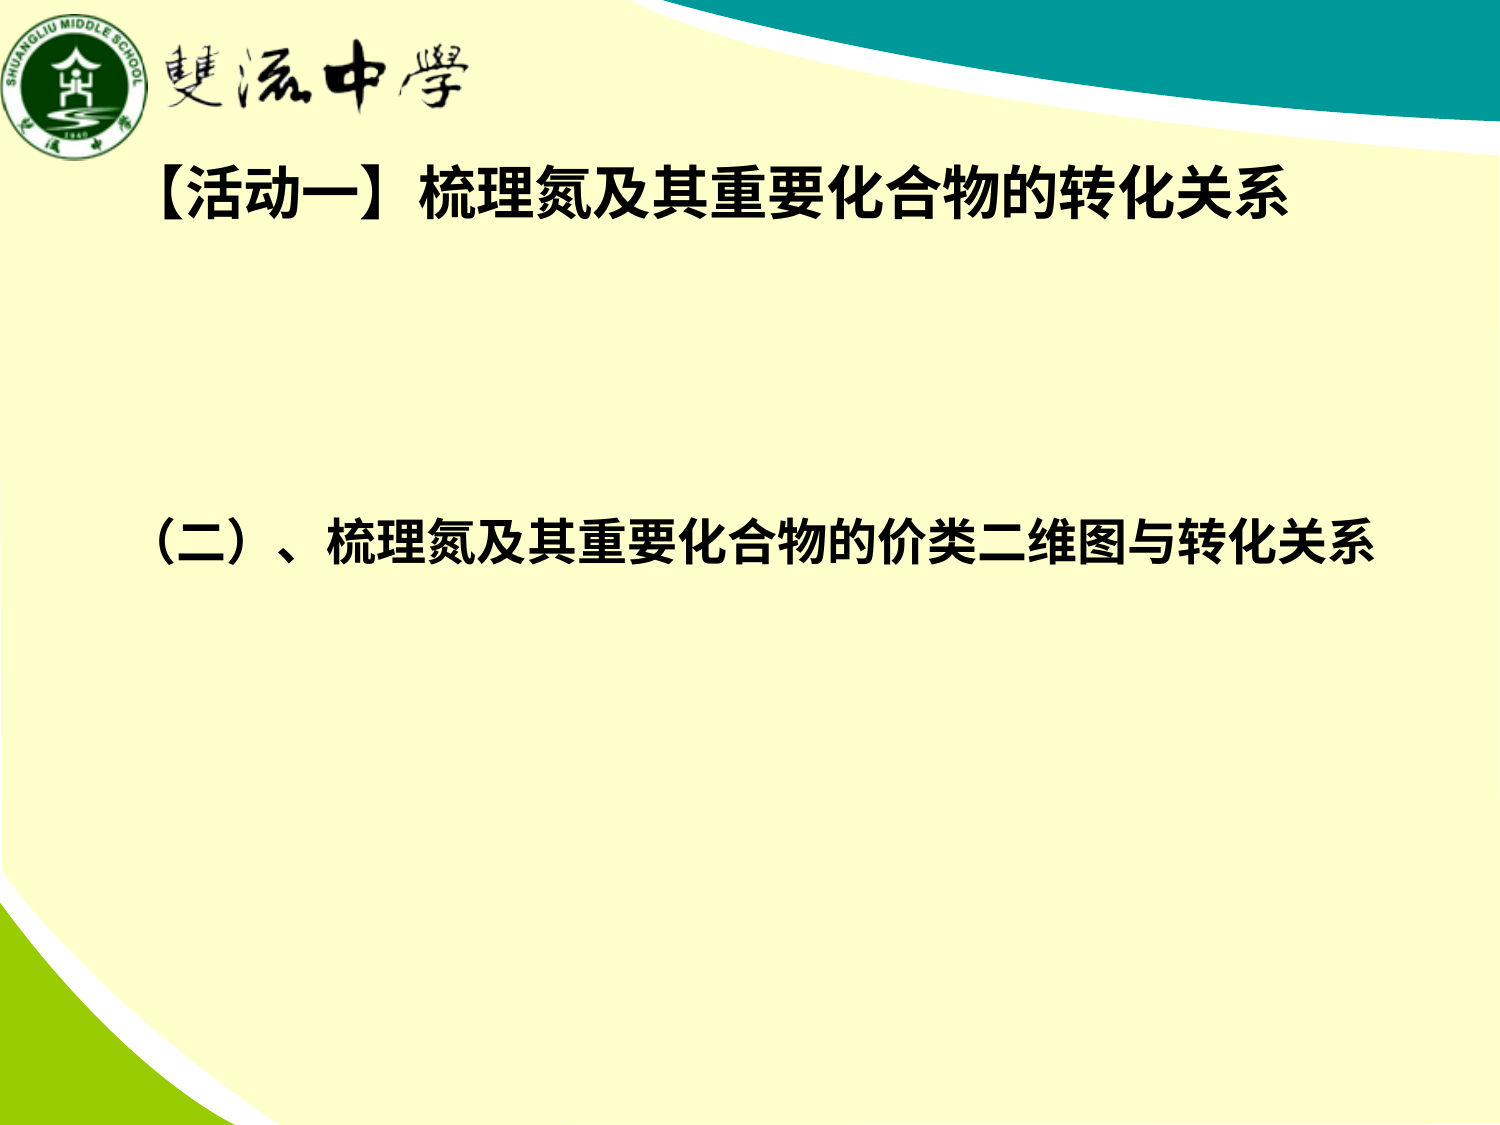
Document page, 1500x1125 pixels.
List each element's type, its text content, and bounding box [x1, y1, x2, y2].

text_box （二）、梳理氮及其重要化合物的价类二维图与转化关系 [112, 503, 1471, 579]
picture [0, 14, 148, 161]
picture [159, 21, 491, 138]
text_box 【活动一】梳理氮及其重要化合物的转化关系 [112, 149, 1471, 234]
